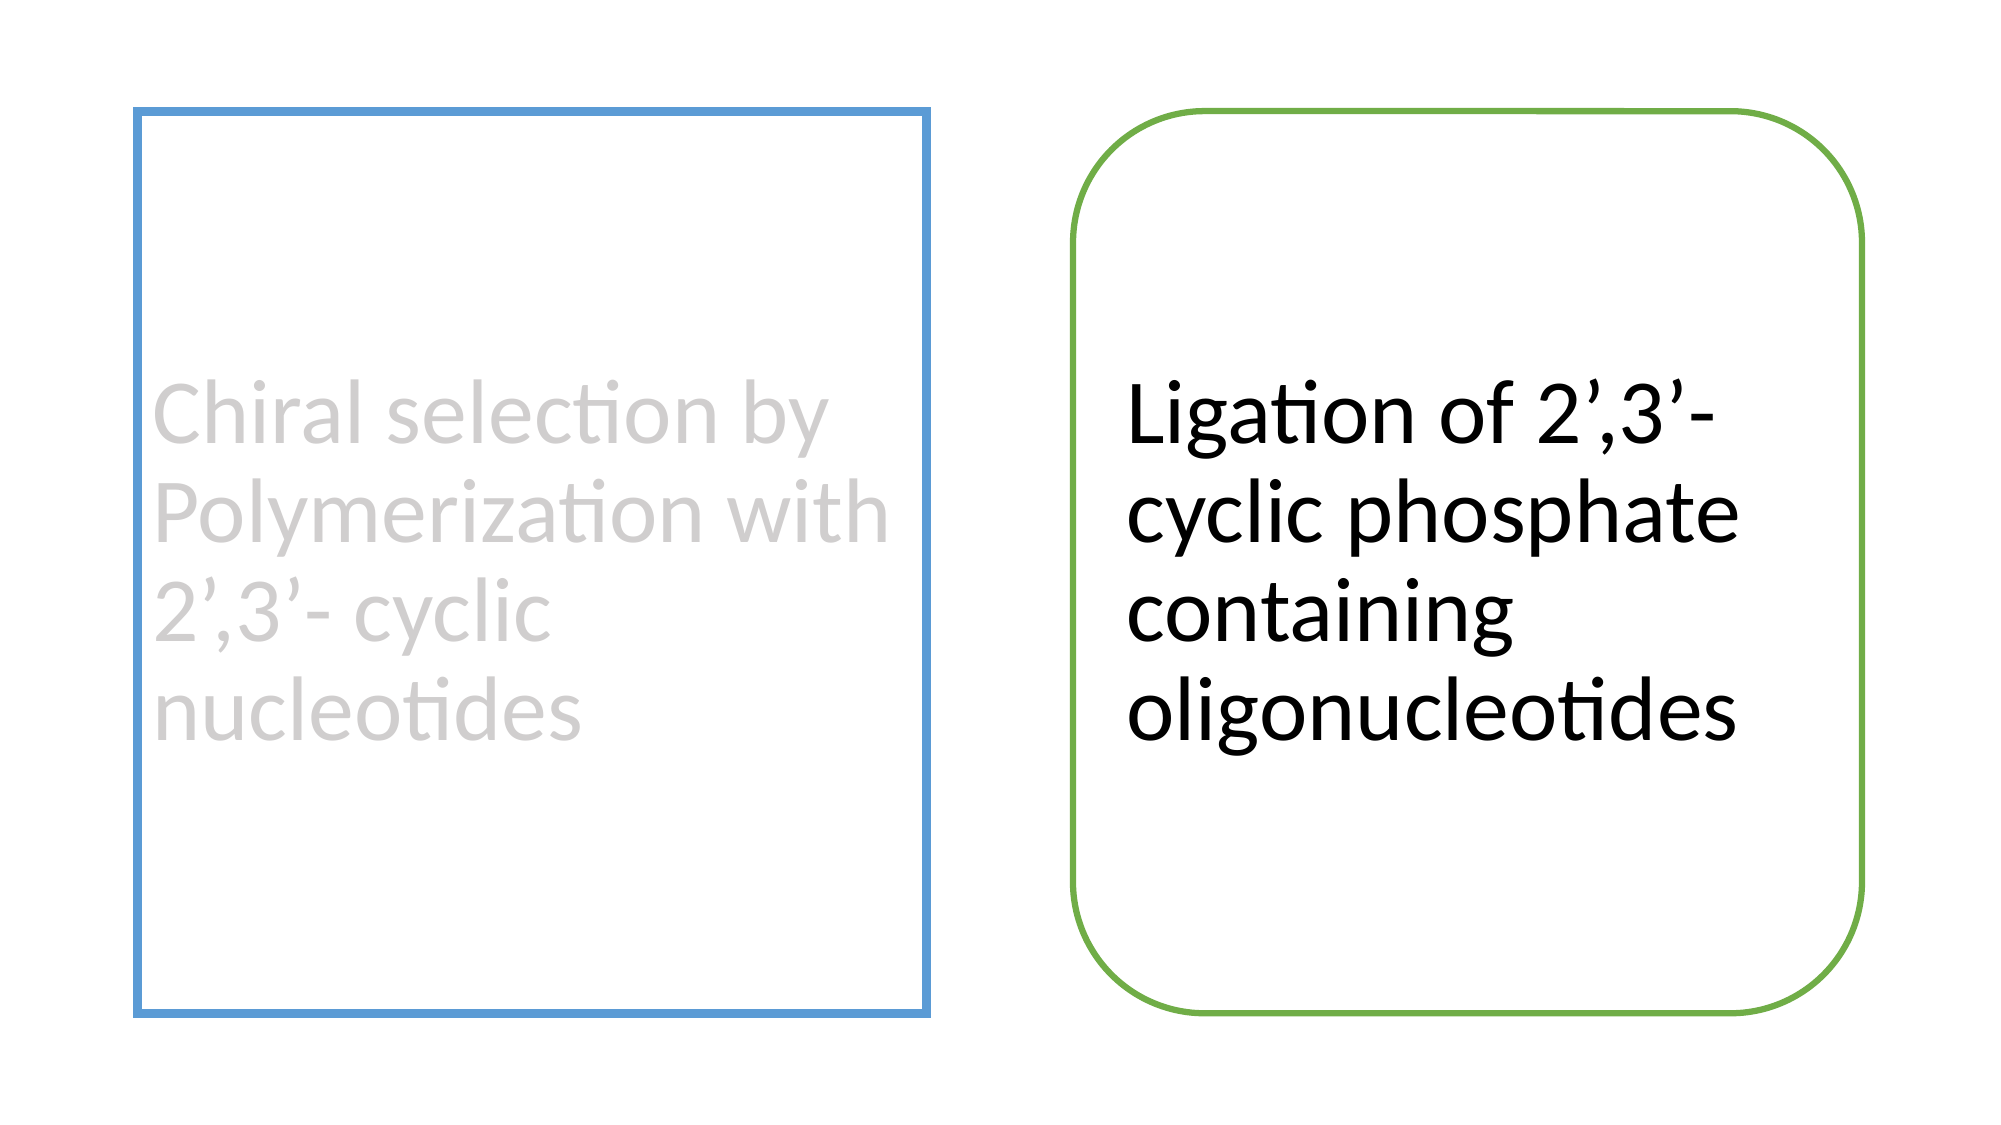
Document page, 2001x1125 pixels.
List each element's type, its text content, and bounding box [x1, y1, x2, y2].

text_box Ligation of 2’,3’- cyclic phosphate containing oligonucleotides [1071, 110, 1864, 1015]
title Chiral selection by Polymerization with 2’,3’- cyclic nucleotides [136, 110, 927, 1014]
